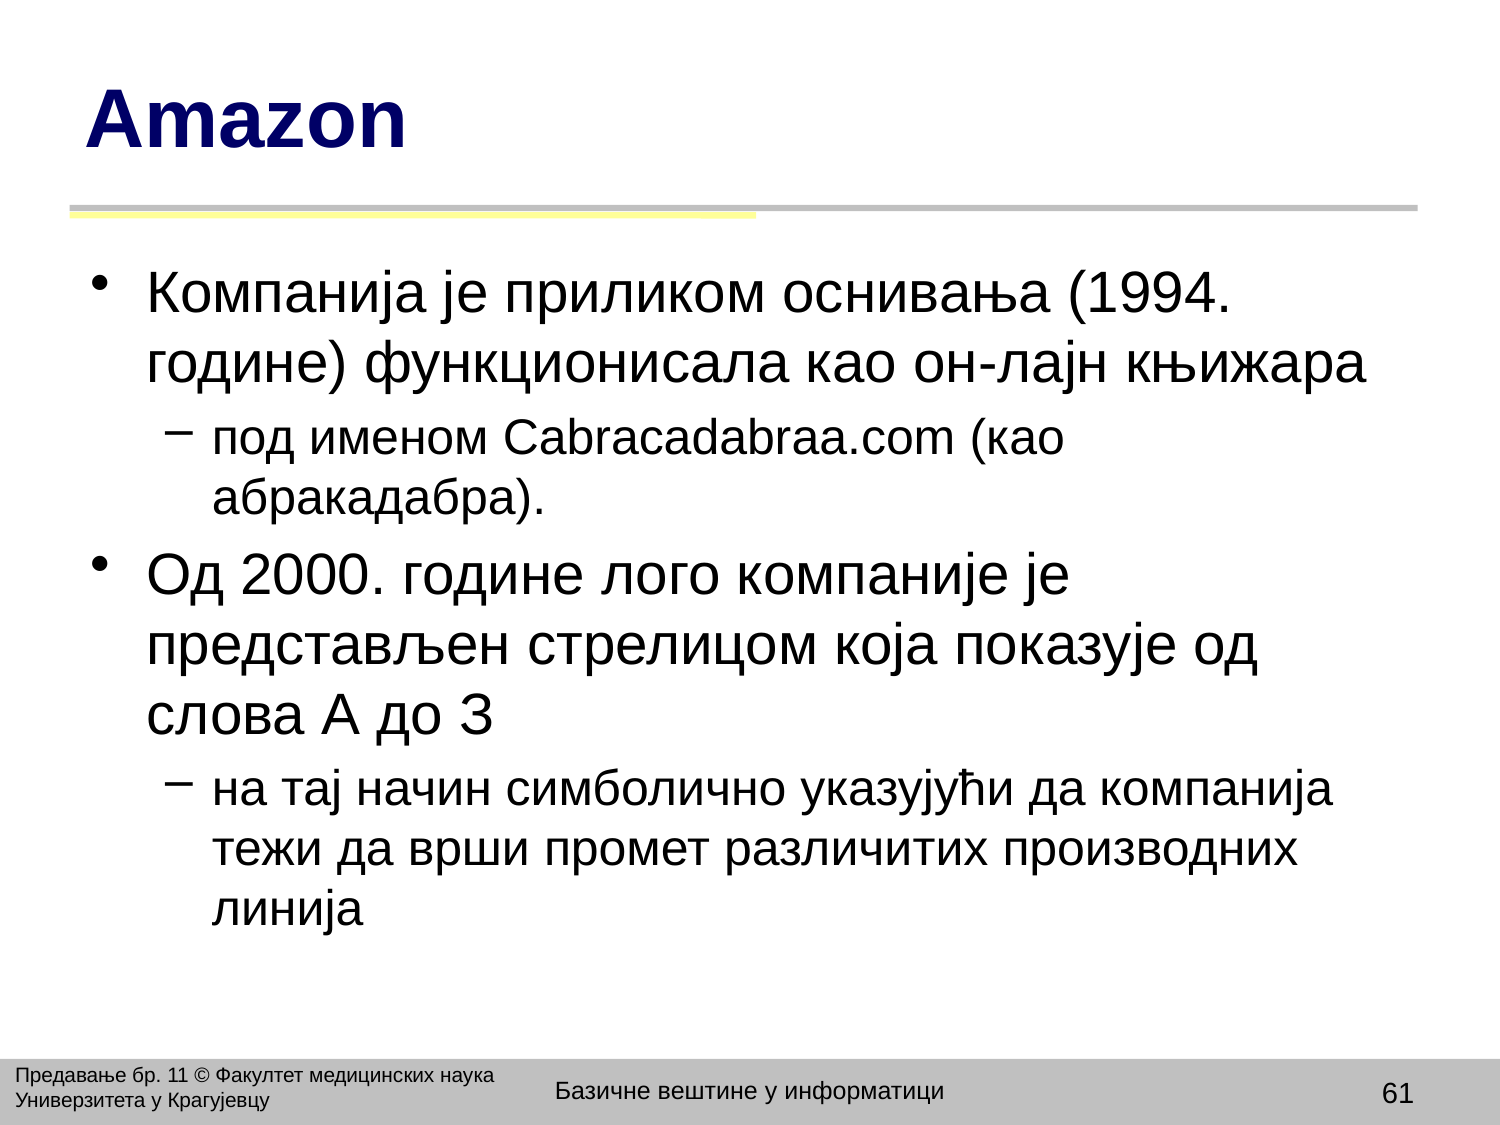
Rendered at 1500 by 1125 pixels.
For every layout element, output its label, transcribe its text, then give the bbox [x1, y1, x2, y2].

footer Базичне вештине у информатици [512, 1066, 988, 1125]
list Компанија је приликом оснивања (1994. године) функционисала као он-лајн књижара под именом Cabracadabraа.com (као абракадабра). Од 2000. године лого компаније је представљен стрелицом која показује од слова А до З на тај начин симболично указујући да компанија тежи да врши промет различитих производних линија [74, 246, 1426, 1023]
slide_number 61 [1079, 1066, 1430, 1125]
slide_number Предавање бр. 11 © Факултет медицинских наука Универзитета у Крагујевцу [0, 1053, 621, 1108]
title Amazon [69, 19, 1426, 208]
